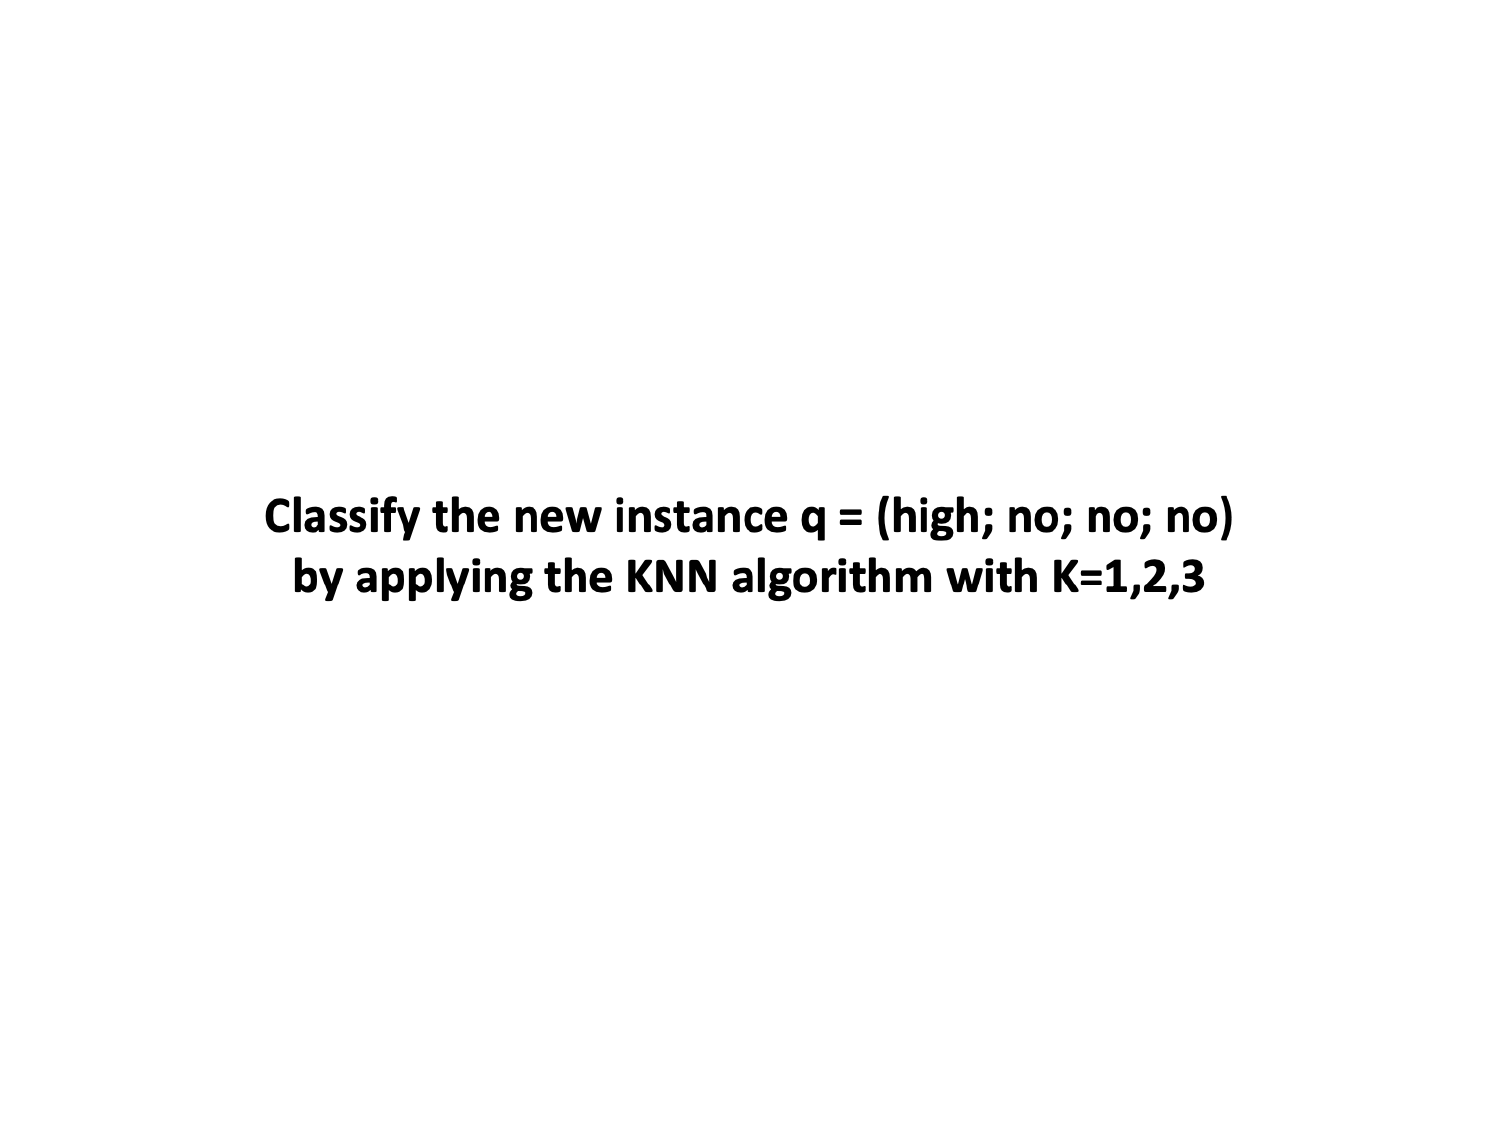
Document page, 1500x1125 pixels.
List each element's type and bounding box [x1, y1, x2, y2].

picture [187, 140, 1313, 775]
